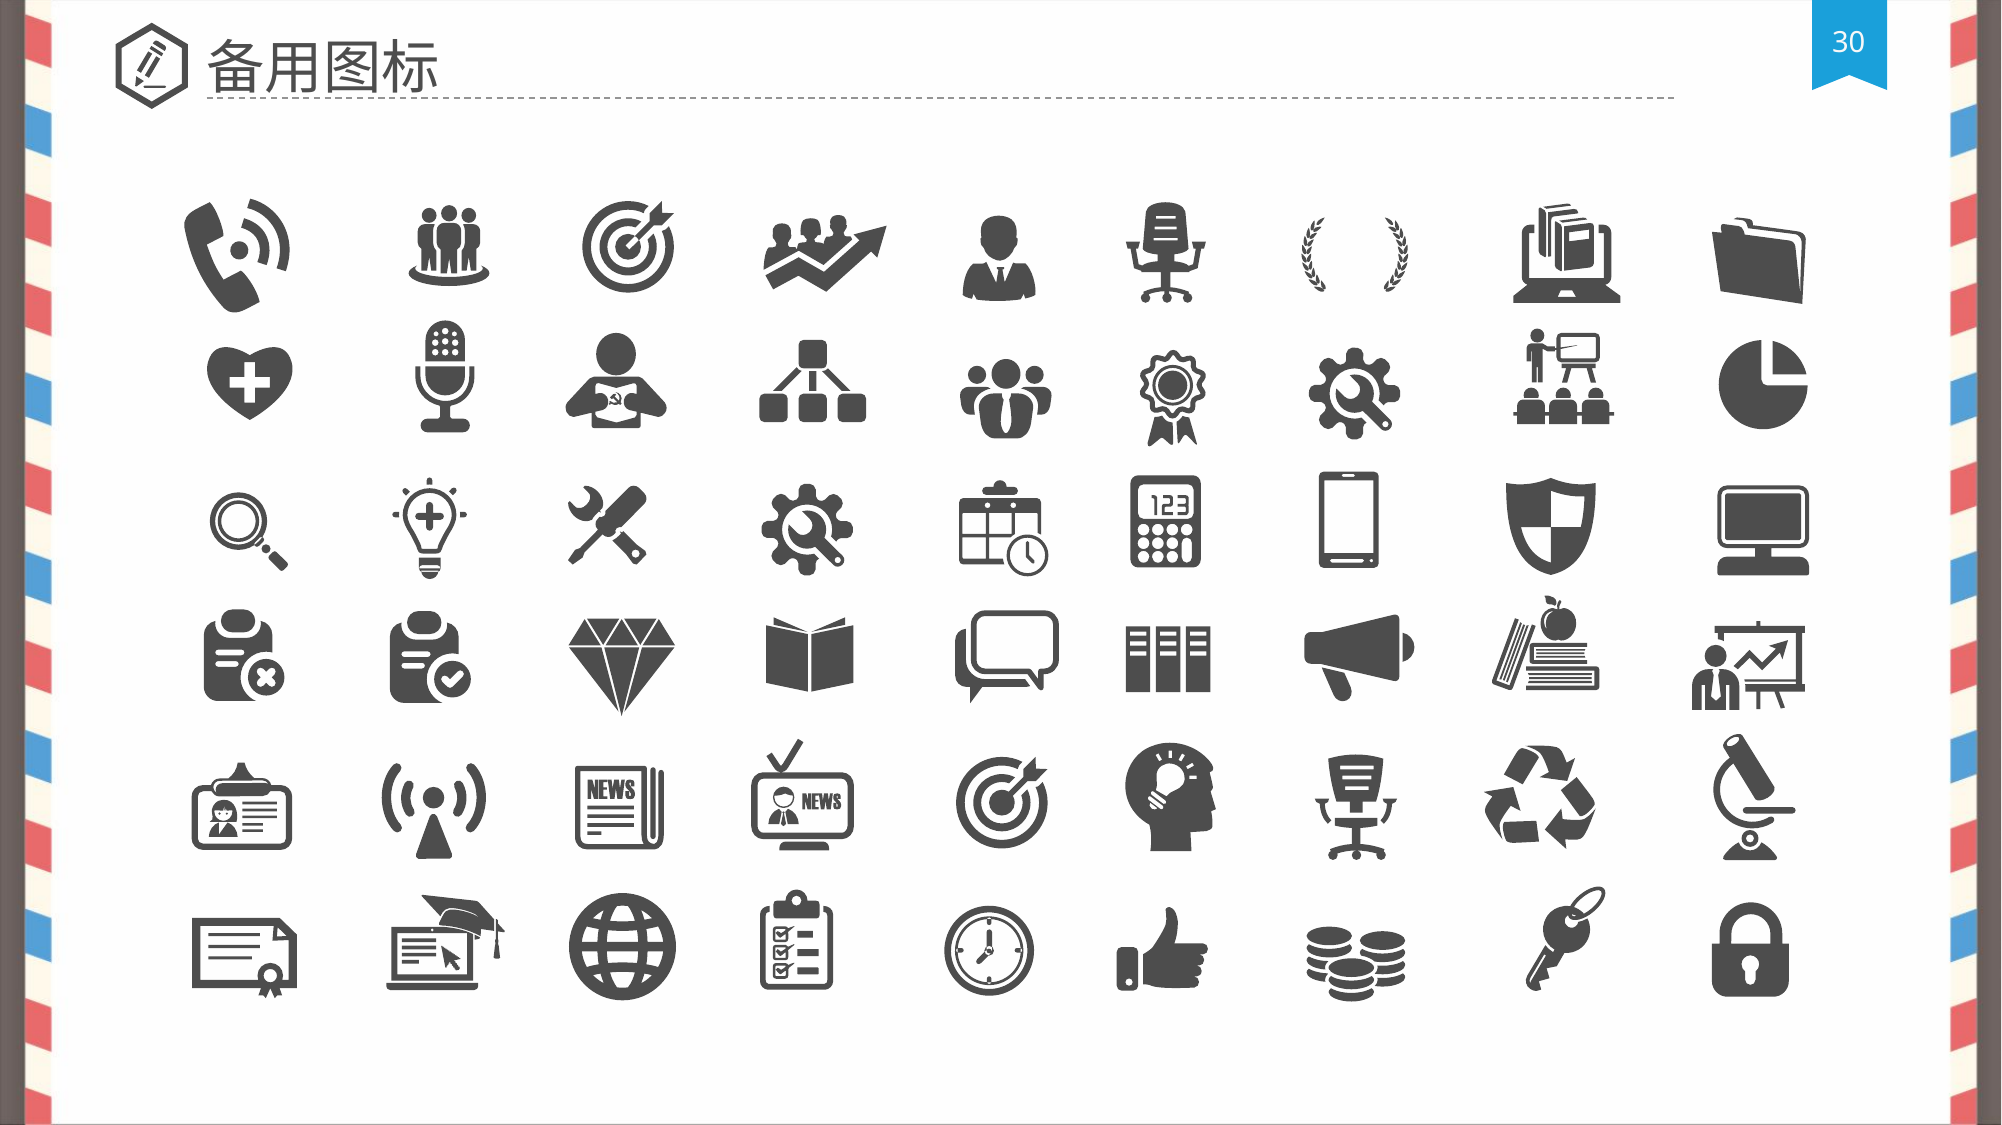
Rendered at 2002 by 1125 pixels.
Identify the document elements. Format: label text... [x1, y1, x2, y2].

text_box [422, 786, 445, 809]
text_box [436, 205, 462, 274]
text_box [1318, 471, 1379, 568]
text_box [261, 544, 289, 571]
text_box [1711, 217, 1806, 304]
text_box [1314, 798, 1332, 824]
text_box [425, 320, 465, 362]
text_box [1130, 475, 1201, 568]
text_box [1742, 807, 1796, 814]
text_box [766, 617, 808, 692]
text_box [1492, 618, 1588, 691]
text_box [980, 215, 1018, 261]
text_box [798, 393, 827, 423]
text_box [184, 202, 260, 313]
text_box [760, 905, 834, 990]
text_box [465, 763, 486, 833]
text_box [1306, 944, 1352, 958]
text_box [962, 261, 1036, 301]
text_box [773, 367, 802, 391]
text_box [1540, 595, 1577, 641]
text_box [203, 620, 273, 701]
text_box [453, 780, 467, 817]
text_box [967, 365, 987, 384]
text_box [1147, 415, 1174, 447]
text_box [461, 224, 481, 271]
text_box [1554, 217, 1588, 272]
text_box [761, 483, 853, 576]
text_box [1525, 886, 1606, 991]
text_box [386, 982, 479, 991]
text_box [426, 477, 433, 485]
text_box [415, 366, 475, 433]
text_box [418, 557, 441, 580]
text_box [434, 660, 471, 698]
text_box [1308, 347, 1401, 440]
text_box [1304, 614, 1400, 682]
text_box [1335, 374, 1392, 431]
text_box [1564, 222, 1594, 271]
text_box [459, 511, 467, 518]
text_box [1359, 948, 1406, 963]
text_box [751, 738, 854, 840]
text_box [1143, 907, 1208, 989]
text_box [381, 763, 402, 833]
text_box [1125, 626, 1151, 693]
text_box [1718, 340, 1808, 430]
text_box [1306, 926, 1352, 946]
text_box [1714, 621, 1805, 710]
text_box [241, 218, 270, 266]
text_box [1723, 842, 1778, 861]
text_box [1185, 626, 1211, 693]
text_box [759, 393, 788, 423]
text_box [575, 765, 664, 850]
text_box [1328, 958, 1375, 978]
text_box [1538, 203, 1572, 258]
text_box [391, 894, 505, 981]
text_box [811, 617, 854, 692]
text_box [220, 609, 256, 633]
text_box [1711, 902, 1789, 997]
text_box [773, 889, 820, 919]
text_box [982, 480, 1018, 495]
text_box [1513, 224, 1621, 303]
text_box [408, 265, 490, 287]
text_box [1006, 534, 1049, 577]
text_box [191, 762, 293, 850]
text_box [247, 658, 285, 696]
text_box [568, 485, 647, 565]
text_box [1125, 202, 1206, 303]
text_box [1328, 817, 1386, 860]
text_box [1588, 387, 1604, 398]
text_box [809, 371, 817, 391]
text_box [1306, 968, 1328, 982]
text_box [1176, 415, 1197, 445]
text_box [821, 368, 851, 391]
text_box [1306, 956, 1329, 970]
text_box [1116, 947, 1139, 991]
text_box [959, 498, 1042, 565]
text_box [1374, 973, 1406, 987]
text_box [568, 618, 676, 646]
text_box [402, 488, 457, 554]
text_box [779, 841, 830, 851]
text_box [1704, 644, 1727, 667]
text_box [1506, 477, 1596, 575]
text_box [1741, 830, 1759, 847]
text_box [115, 22, 188, 109]
text_box [612, 531, 647, 565]
text_box [956, 756, 1048, 849]
text_box [955, 628, 1031, 704]
text_box [207, 347, 293, 420]
text_box [565, 332, 667, 429]
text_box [1483, 745, 1596, 850]
text_box [1316, 217, 1325, 225]
text_box [1380, 798, 1398, 824]
text_box [568, 485, 604, 522]
text_box [960, 386, 991, 415]
text_box [1301, 220, 1326, 292]
text_box [416, 814, 452, 859]
text_box [978, 393, 1034, 439]
text_box [1359, 931, 1406, 950]
text_box [1125, 742, 1216, 852]
text_box [765, 225, 887, 292]
text_box [1717, 485, 1810, 576]
text_box [401, 780, 415, 817]
text_box 备用图标 [206, 29, 806, 97]
text_box [1374, 961, 1406, 975]
text_box [1321, 667, 1352, 702]
text_box [461, 207, 477, 223]
text_box [1021, 386, 1052, 415]
text_box [421, 207, 437, 223]
text_box [209, 492, 268, 550]
text_box [1548, 208, 1579, 257]
text_box [1526, 328, 1600, 383]
text_box [944, 905, 1035, 996]
text_box [991, 358, 1021, 389]
text_box [1155, 626, 1181, 693]
text_box [1526, 666, 1600, 691]
text_box [392, 511, 400, 518]
text_box [448, 487, 457, 496]
text_box [569, 647, 675, 717]
text_box [1692, 669, 1740, 710]
text_box [1328, 975, 1375, 990]
text_box [1713, 734, 1775, 829]
text_box [1513, 399, 1615, 425]
text_box [247, 198, 290, 272]
text_box [192, 917, 297, 999]
text_box [1523, 387, 1539, 398]
text_box [407, 611, 442, 635]
text_box [417, 224, 437, 271]
text_box [1555, 387, 1571, 398]
text_box [1025, 365, 1044, 384]
text_box [1402, 632, 1415, 662]
text_box [1139, 349, 1206, 419]
text_box [1328, 754, 1384, 813]
text_box [1328, 988, 1375, 1002]
text_box [1383, 217, 1409, 292]
picture [0, 0, 2002, 1125]
text_box [582, 201, 674, 293]
text_box [389, 622, 459, 703]
text_box [970, 610, 1059, 691]
text_box [837, 393, 867, 423]
text_box [763, 215, 853, 270]
text_box [568, 893, 677, 1001]
text_box [798, 339, 827, 369]
